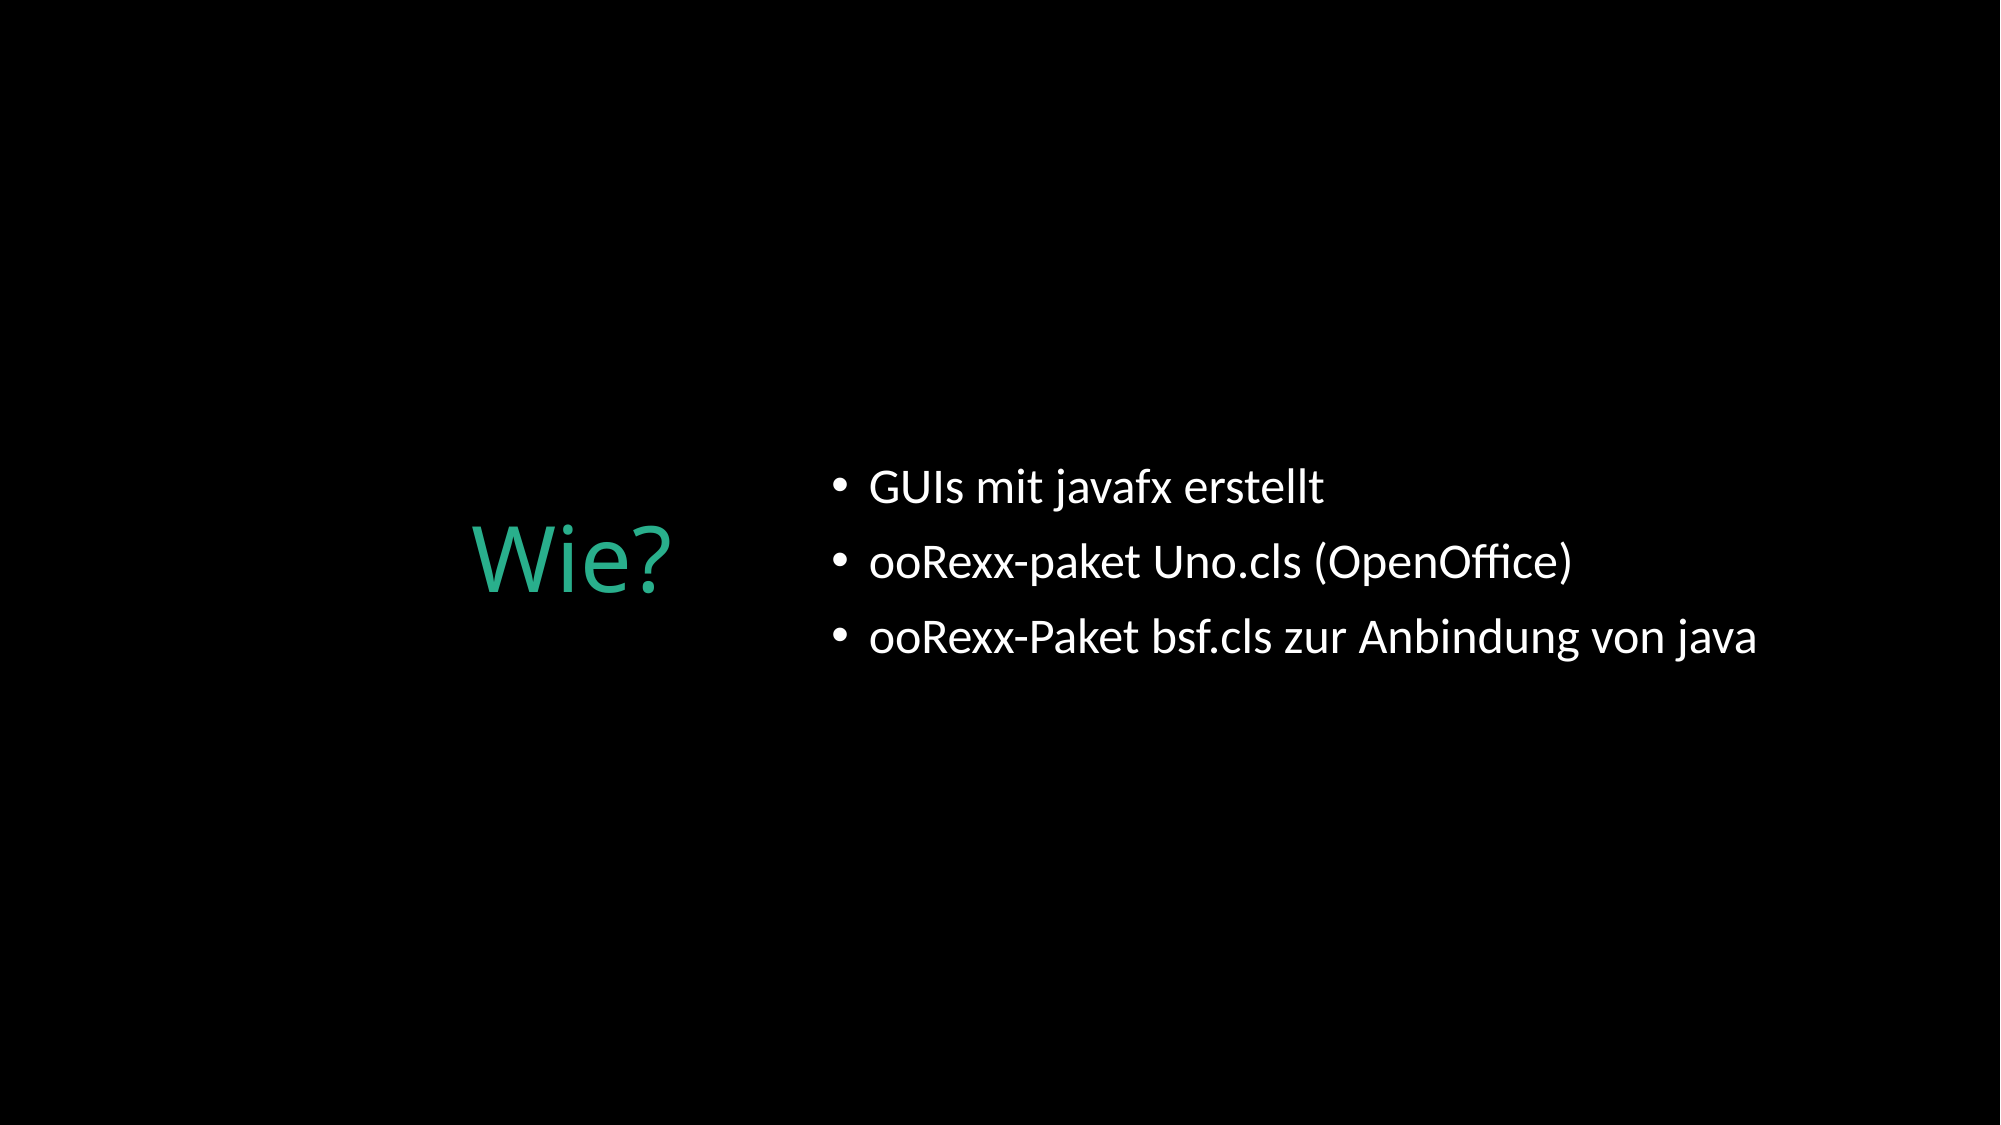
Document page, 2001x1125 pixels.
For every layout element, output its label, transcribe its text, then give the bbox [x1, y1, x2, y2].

list GUIs mit javafx erstellt ooRexx-paket Uno.cls (OpenOffice) ooRexx-Paket bsf.cls zur Anbindung von java [816, 158, 1863, 967]
title Wie? [137, 158, 711, 967]
